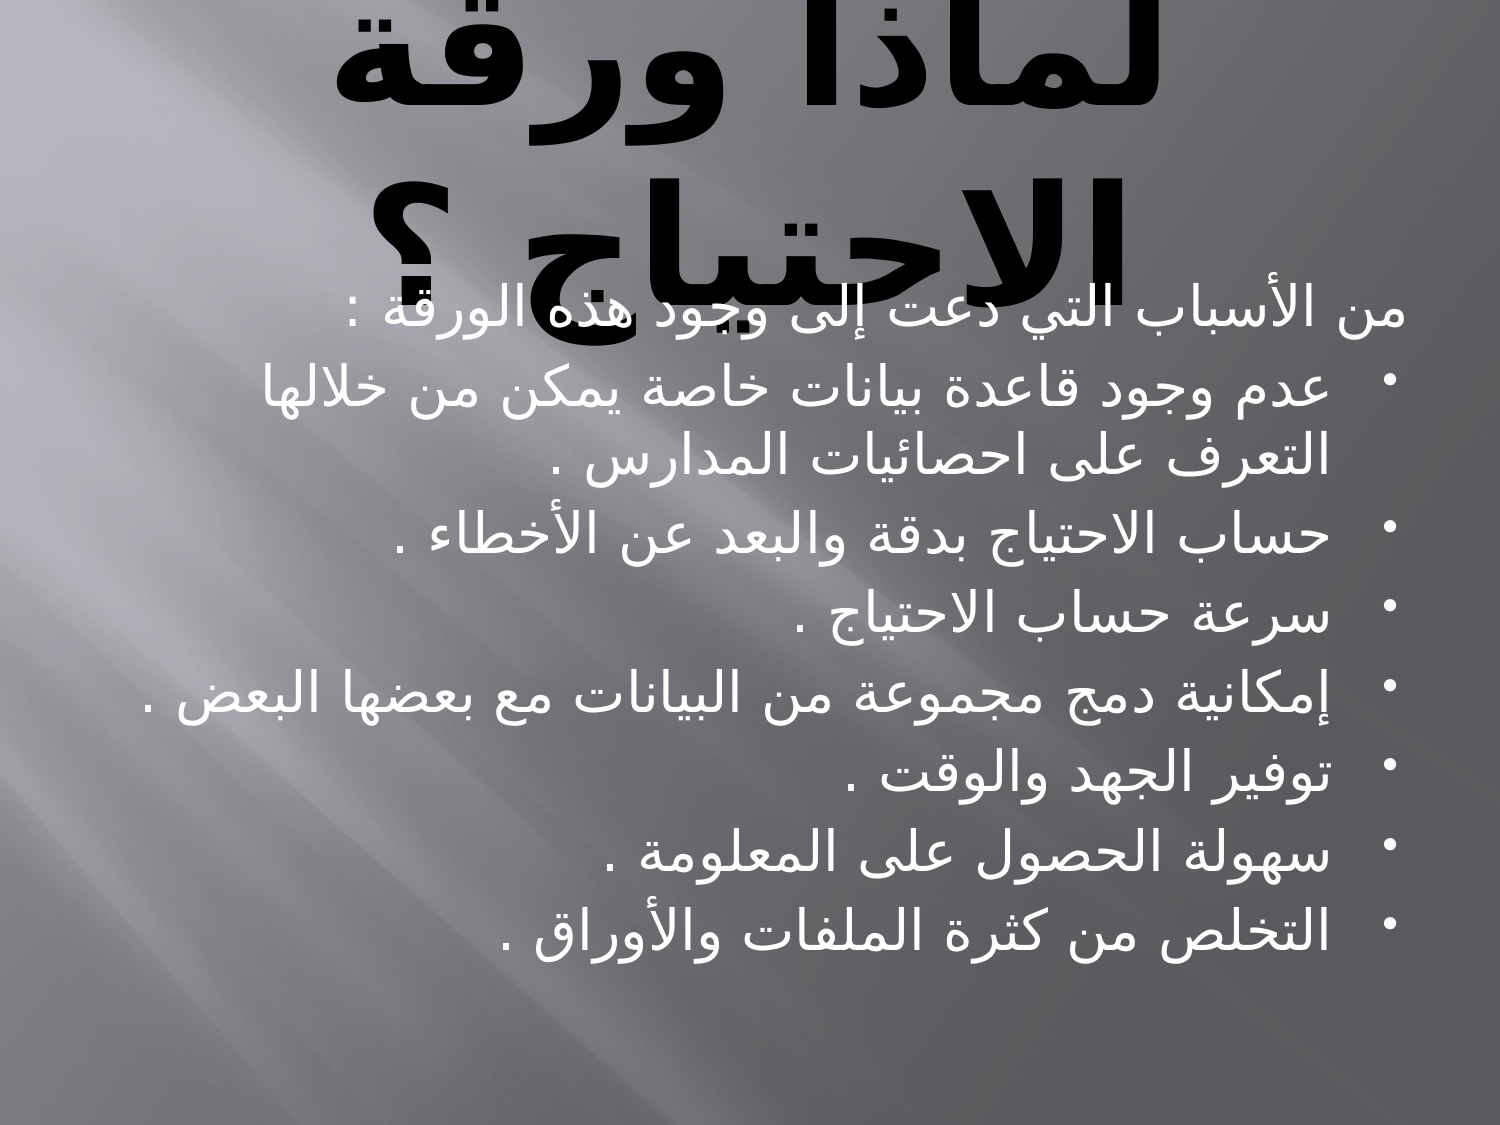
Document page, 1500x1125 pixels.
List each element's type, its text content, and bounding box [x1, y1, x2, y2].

title لماذا ورقة الاحتياج ؟ [75, 45, 1425, 233]
list من الأسباب التي دعت إلى وجود هذه الورقة : عدم وجود قاعدة بيانات خاصة يمكن من خلالها التعرف على احصائيات المدارس . حساب الاحتياج بدقة والبعد عن الأخطاء . سرعة حساب الاحتياج . إمكانية دمج مجموعة من البيانات مع بعضها البعض . توفير الجهد والوقت . سهولة الحصول على المعلومة . التخلص من كثرة الملفات والأوراق . [75, 262, 1425, 1035]
